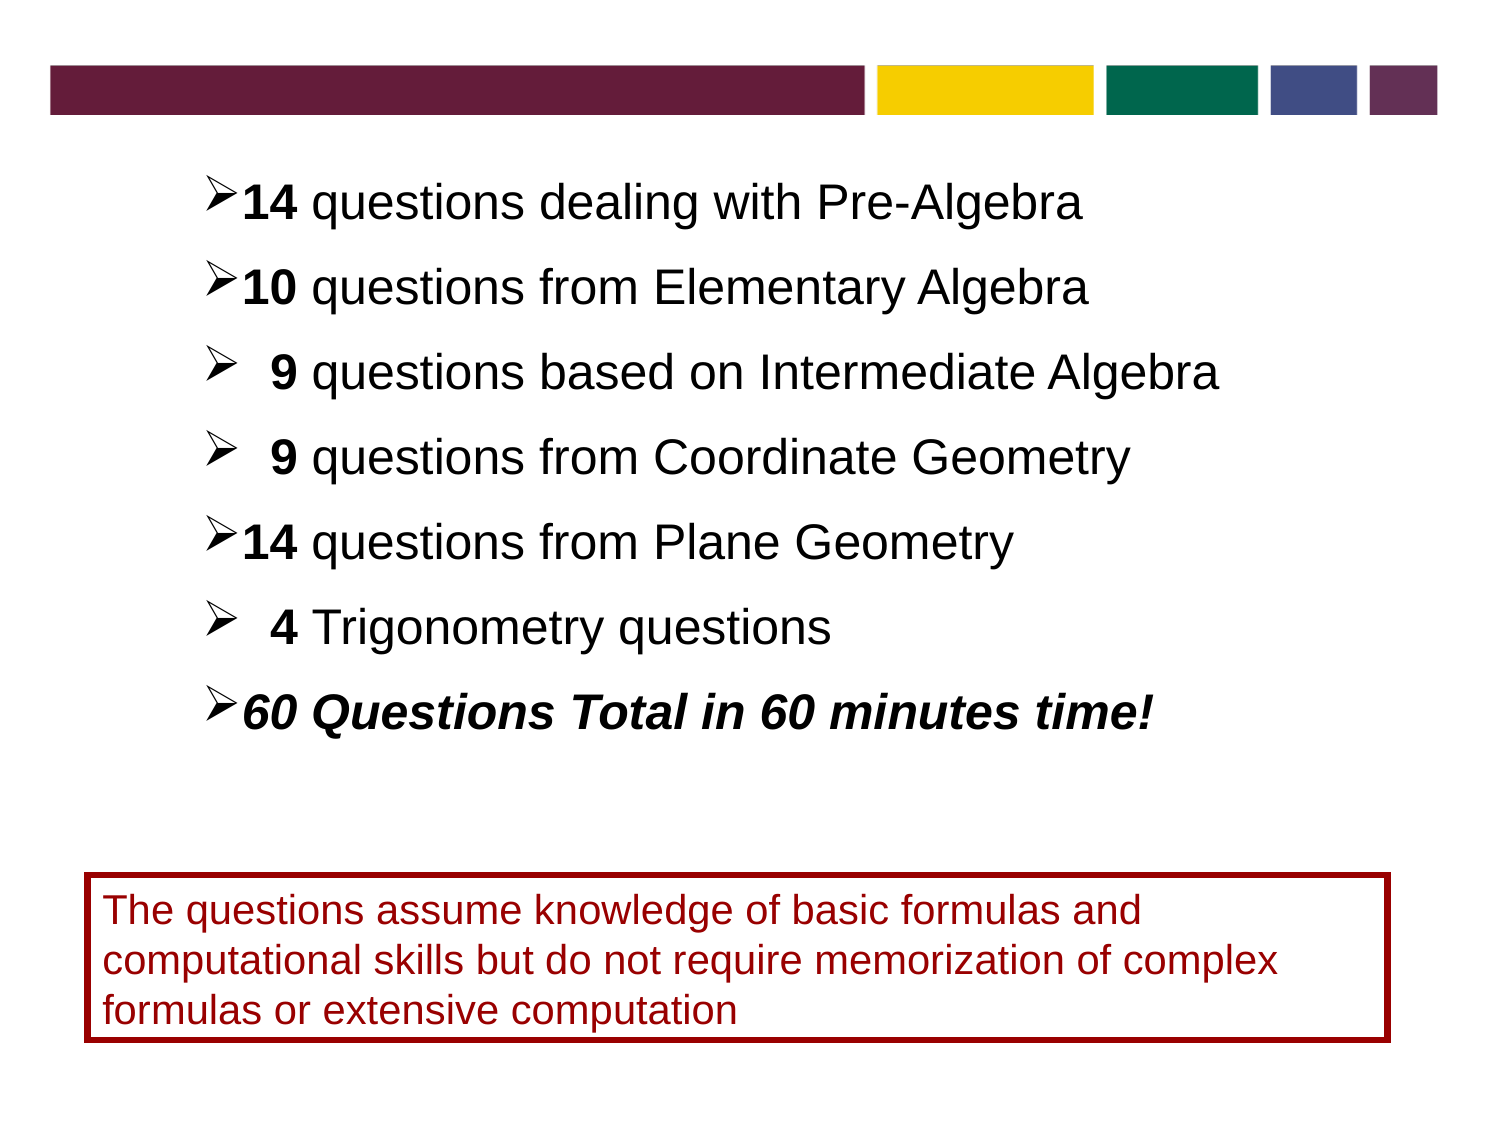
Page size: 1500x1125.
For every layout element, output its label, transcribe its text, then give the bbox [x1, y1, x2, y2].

text_box 14 questions dealing with Pre-Algebra 10 questions from Elementary Algebra 9 questions based on Intermediate Algebra 9 questions from Coordinate Geometry 14 questions from Plane Geometry 4 Trigonometry questions 60 Questions Total in 60 minutes time! [187, 162, 1350, 748]
picture [37, 49, 1438, 116]
text_box The questions assume knowledge of basic formulas and computational skills but do not require memorization of complex formulas or extensive computation [87, 875, 1388, 1040]
